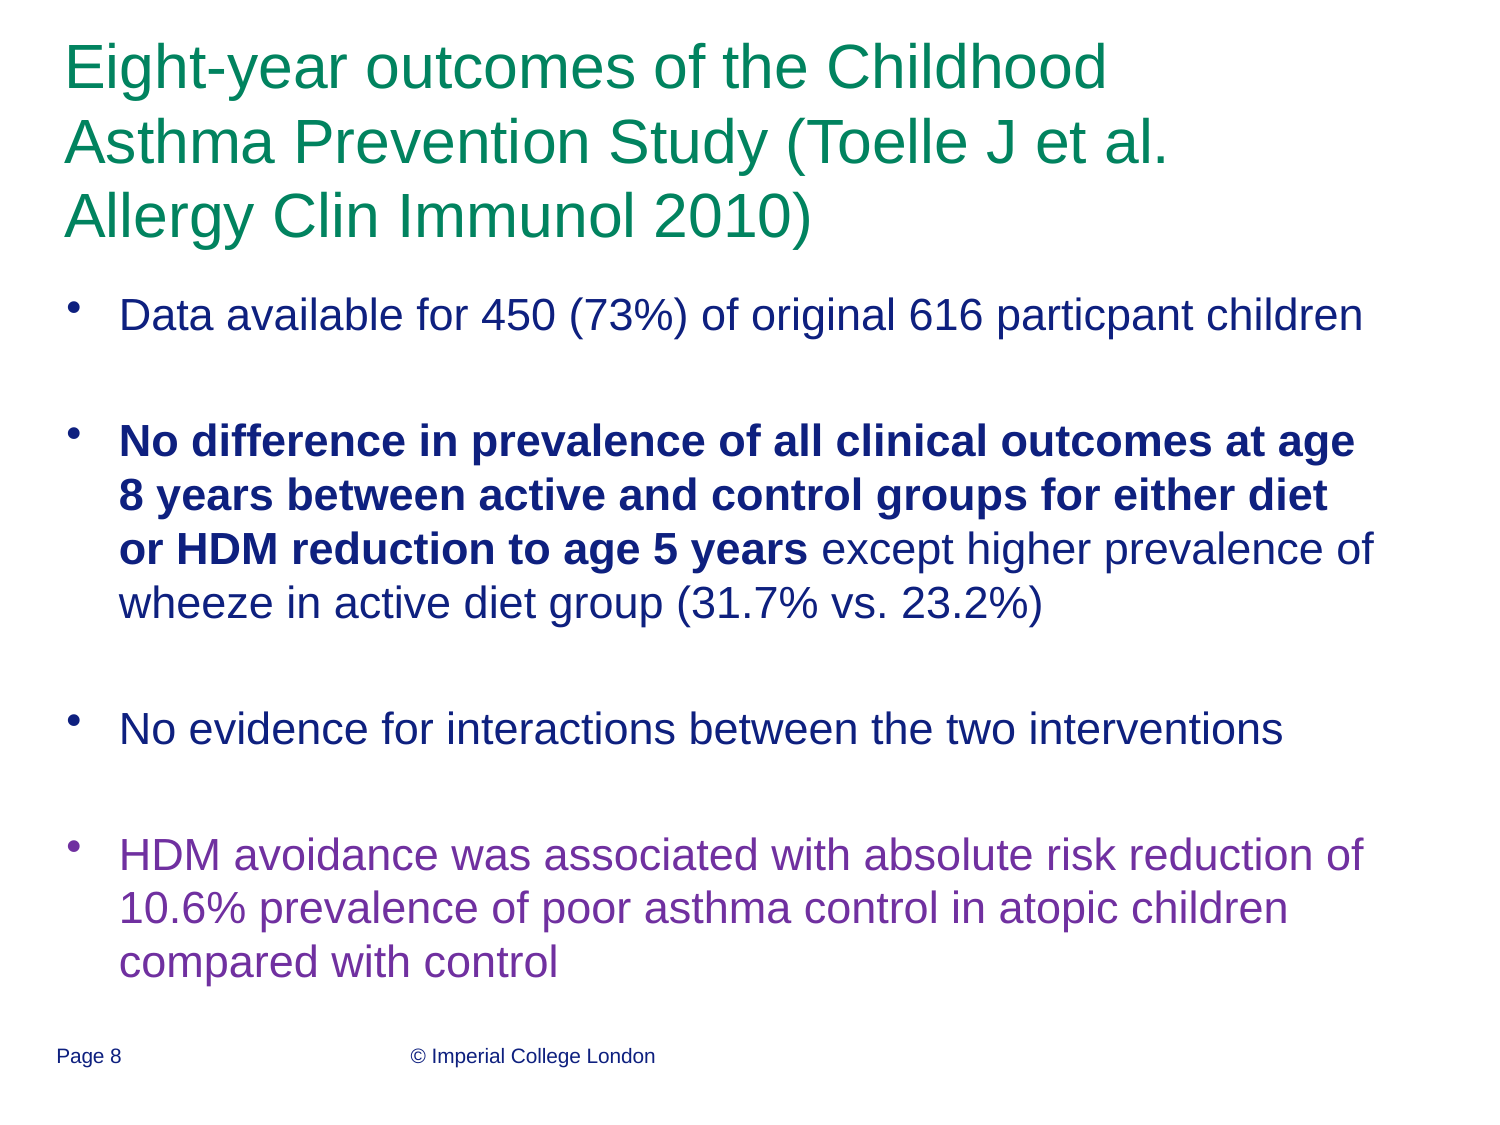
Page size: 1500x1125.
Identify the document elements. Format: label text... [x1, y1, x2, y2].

slide_number Page 8 [40, 1034, 392, 1114]
title Eight-year outcomes of the Childhood Asthma Prevention Study (Toelle J et al. Allergy Clin Immunol 2010) [48, 44, 1325, 232]
footer © Imperial College London [395, 1034, 871, 1114]
list Data available for 450 (73%) of original 616 particpant children No difference in prevalence of all clinical outcomes at age 8 years between active and control groups for either diet or HDM reduction to age 5 years except higher prevalence of wheeze in active diet group (31.7% vs. 23.2%) No evidence for interactions between the two interventions HDM avoidance was associated with absolute risk reduction of 10.6% prevalence of poor asthma control in atopic children compared with control [51, 278, 1400, 1036]
